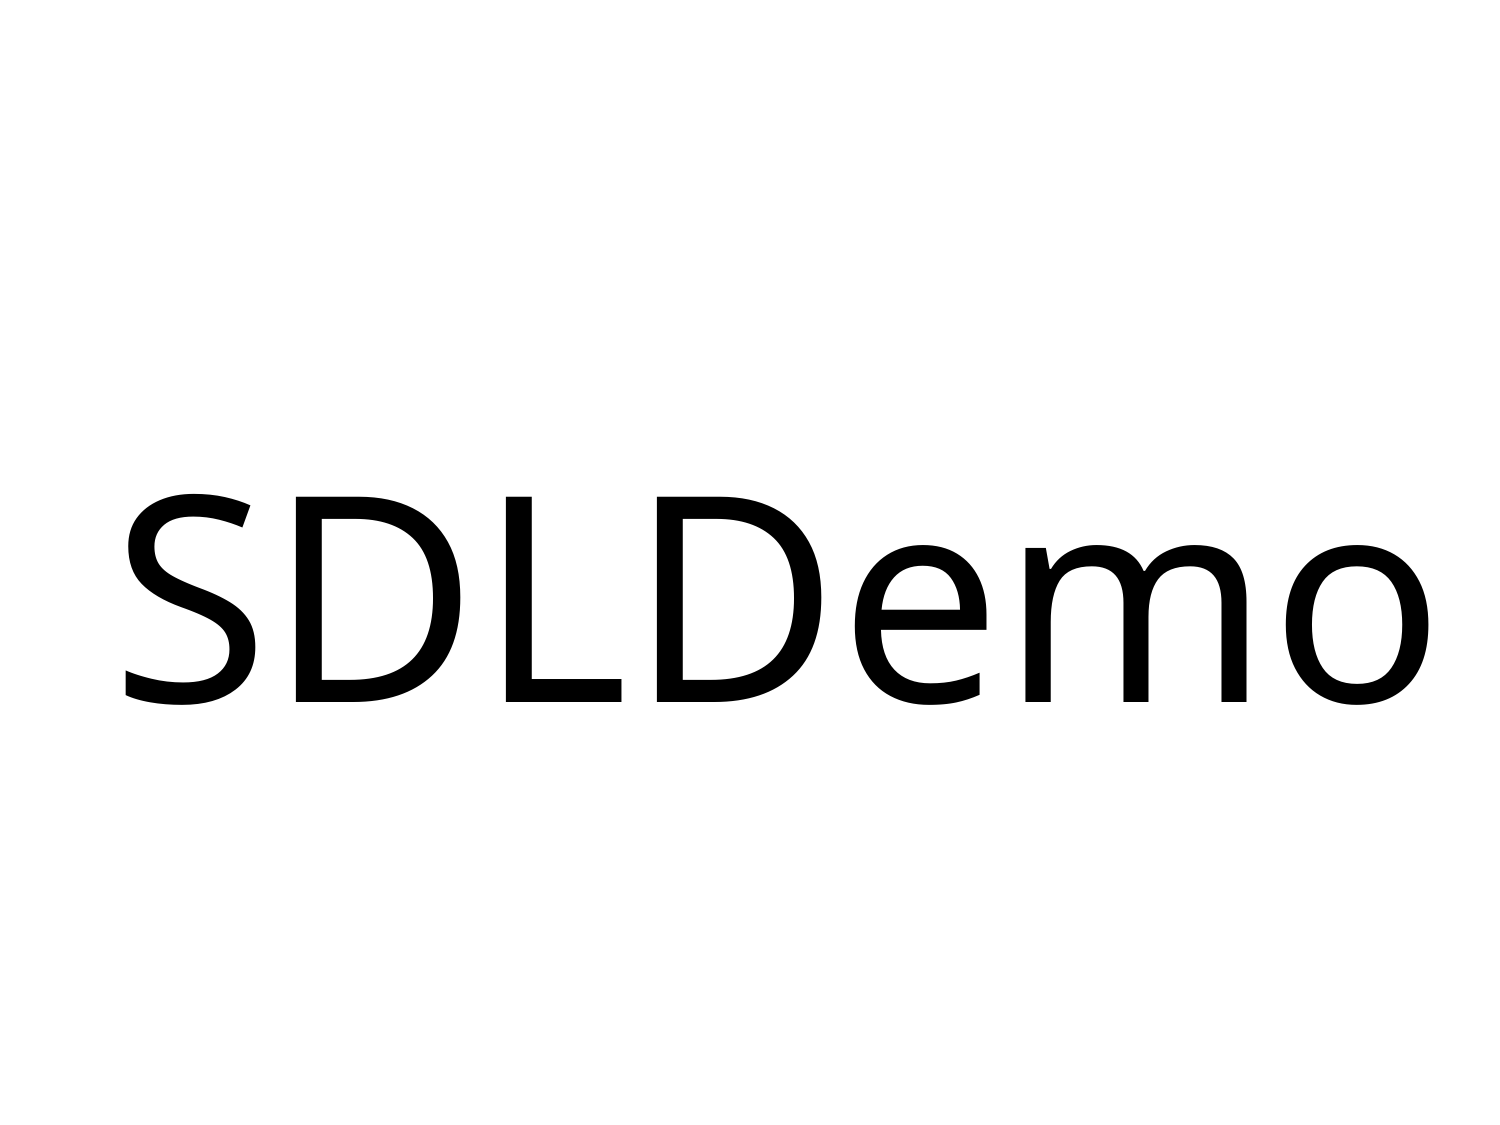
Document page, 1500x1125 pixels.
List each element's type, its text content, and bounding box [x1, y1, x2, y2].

text_box SDLDemo [96, 407, 1459, 768]
